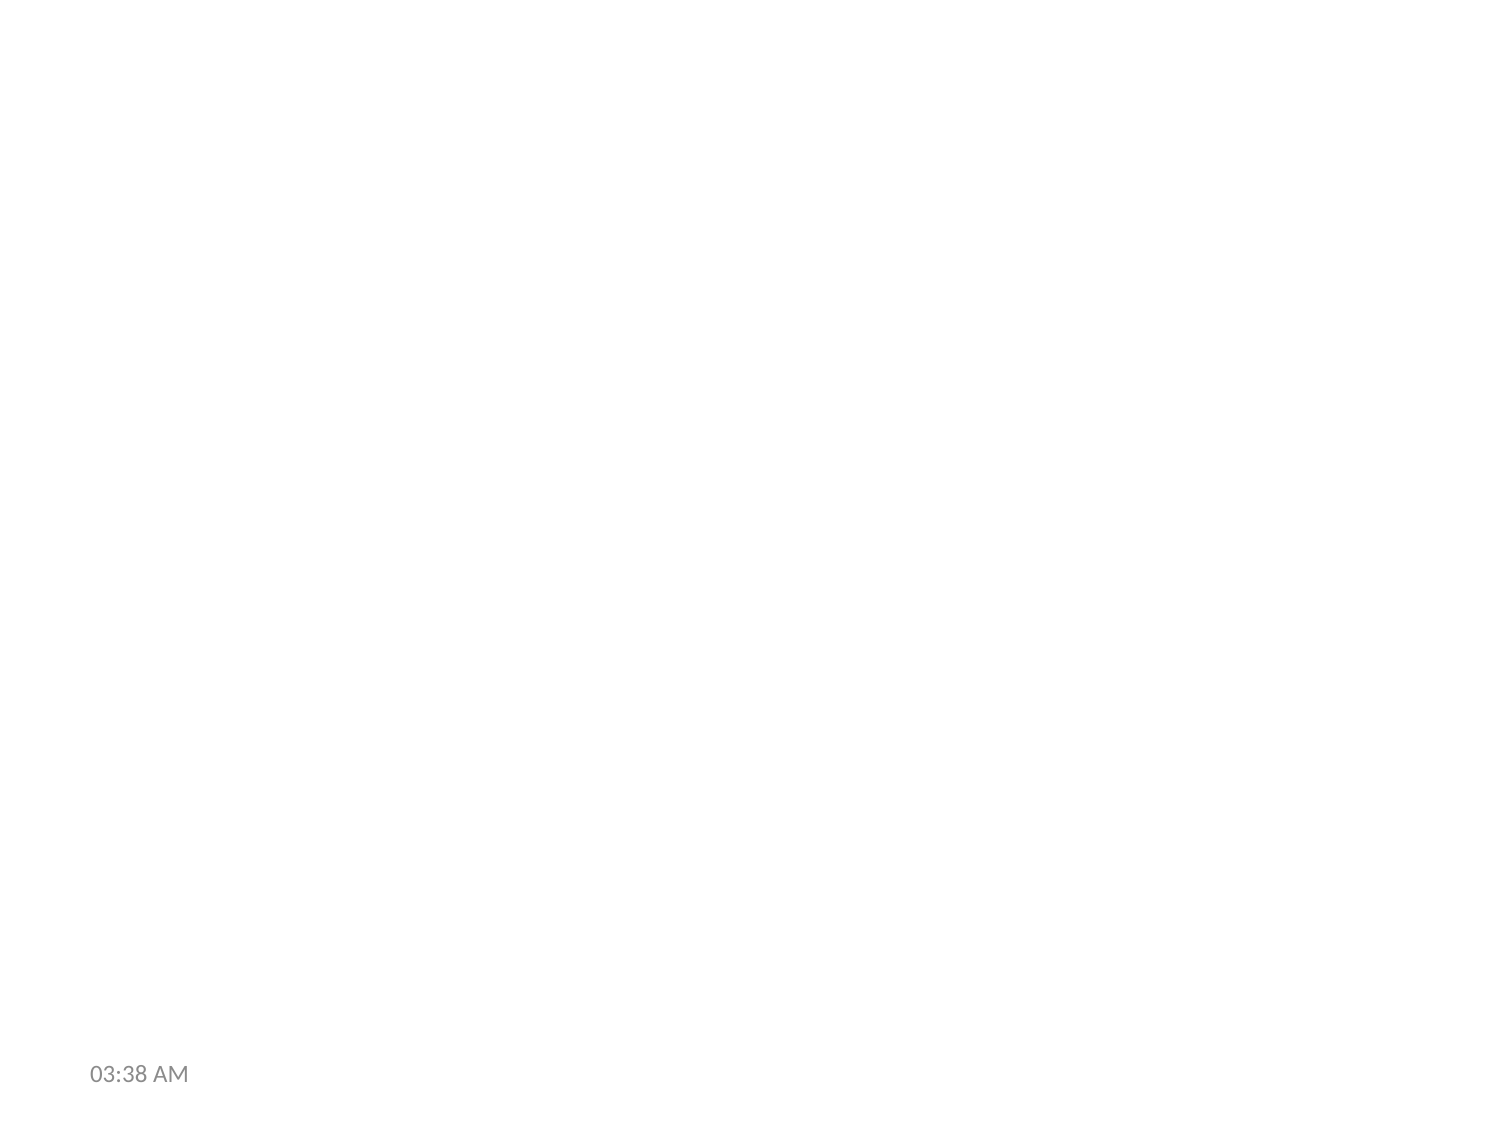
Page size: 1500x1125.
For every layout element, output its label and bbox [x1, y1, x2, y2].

slide_number [75, 1042, 425, 1103]
